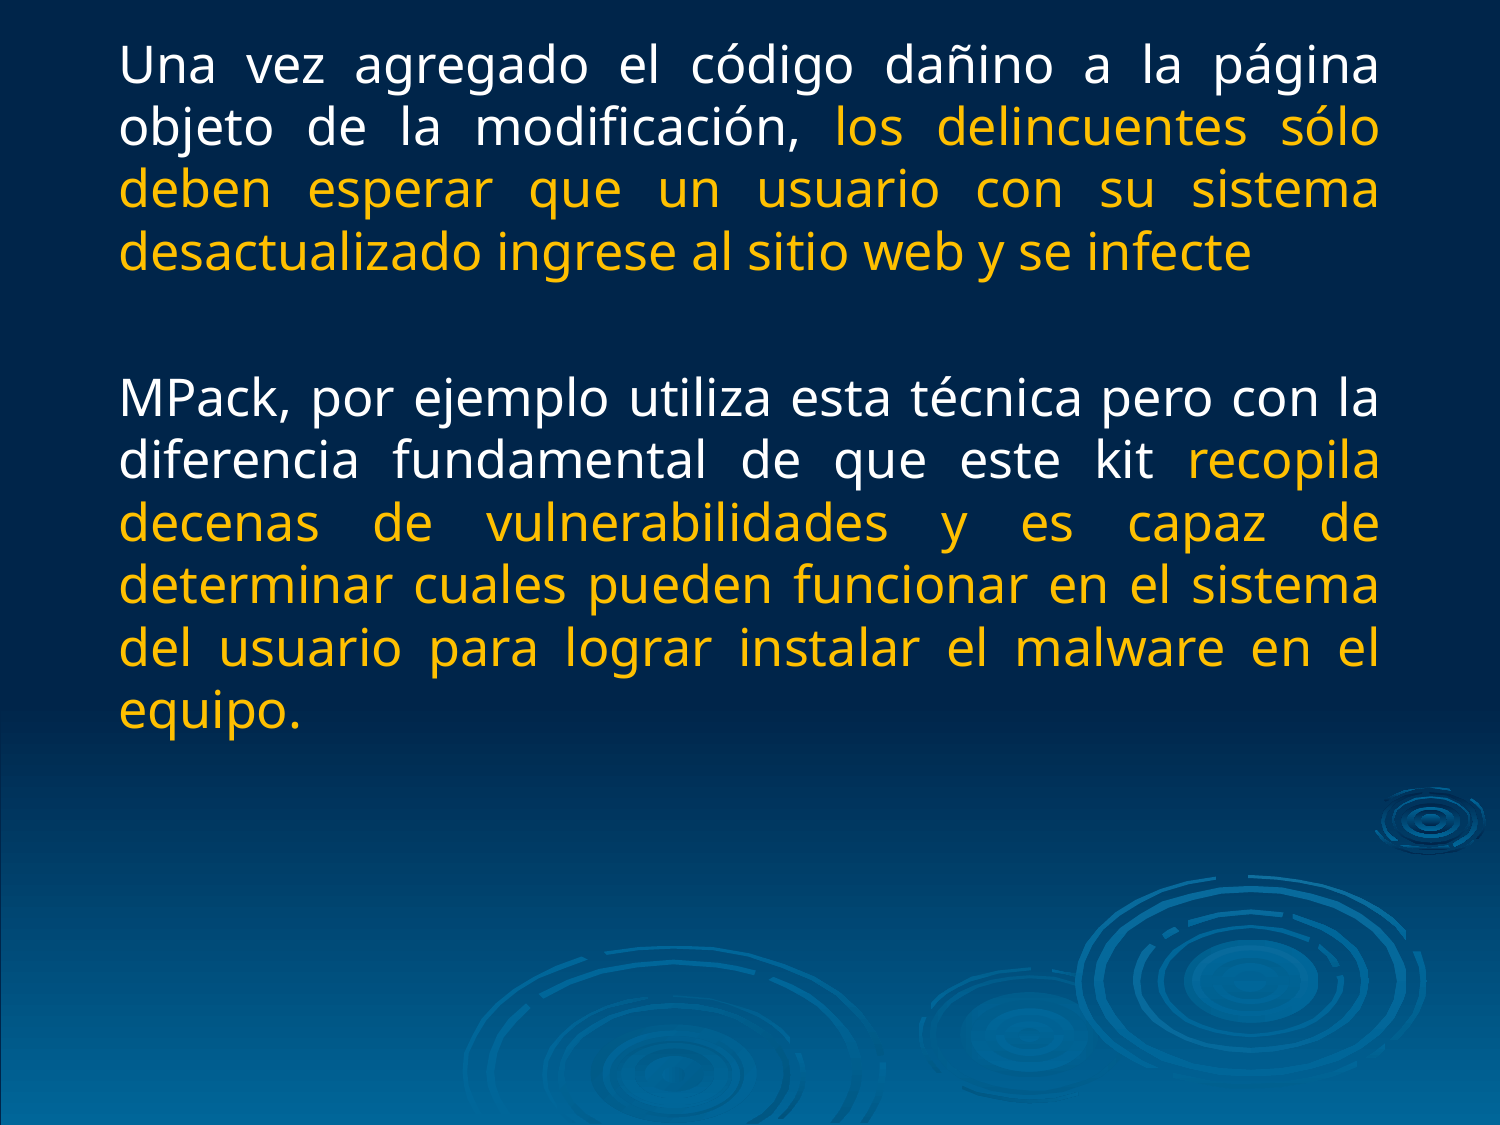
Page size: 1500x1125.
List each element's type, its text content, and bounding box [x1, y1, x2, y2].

list Una vez agregado el código dañino a la página objeto de la modificación, los delincuentes sólo deben esperar que un usuario con su sistema desactualizado ingrese al sitio web y se infecte MPack, por ejemplo utiliza esta técnica pero con la diferencia fundamental de que este kit recopila decenas de vulnerabilidades y es capaz de determinar cuales pueden funcionar en el sistema del usuario para lograr instalar el malware en el equipo. [46, 23, 1398, 767]
